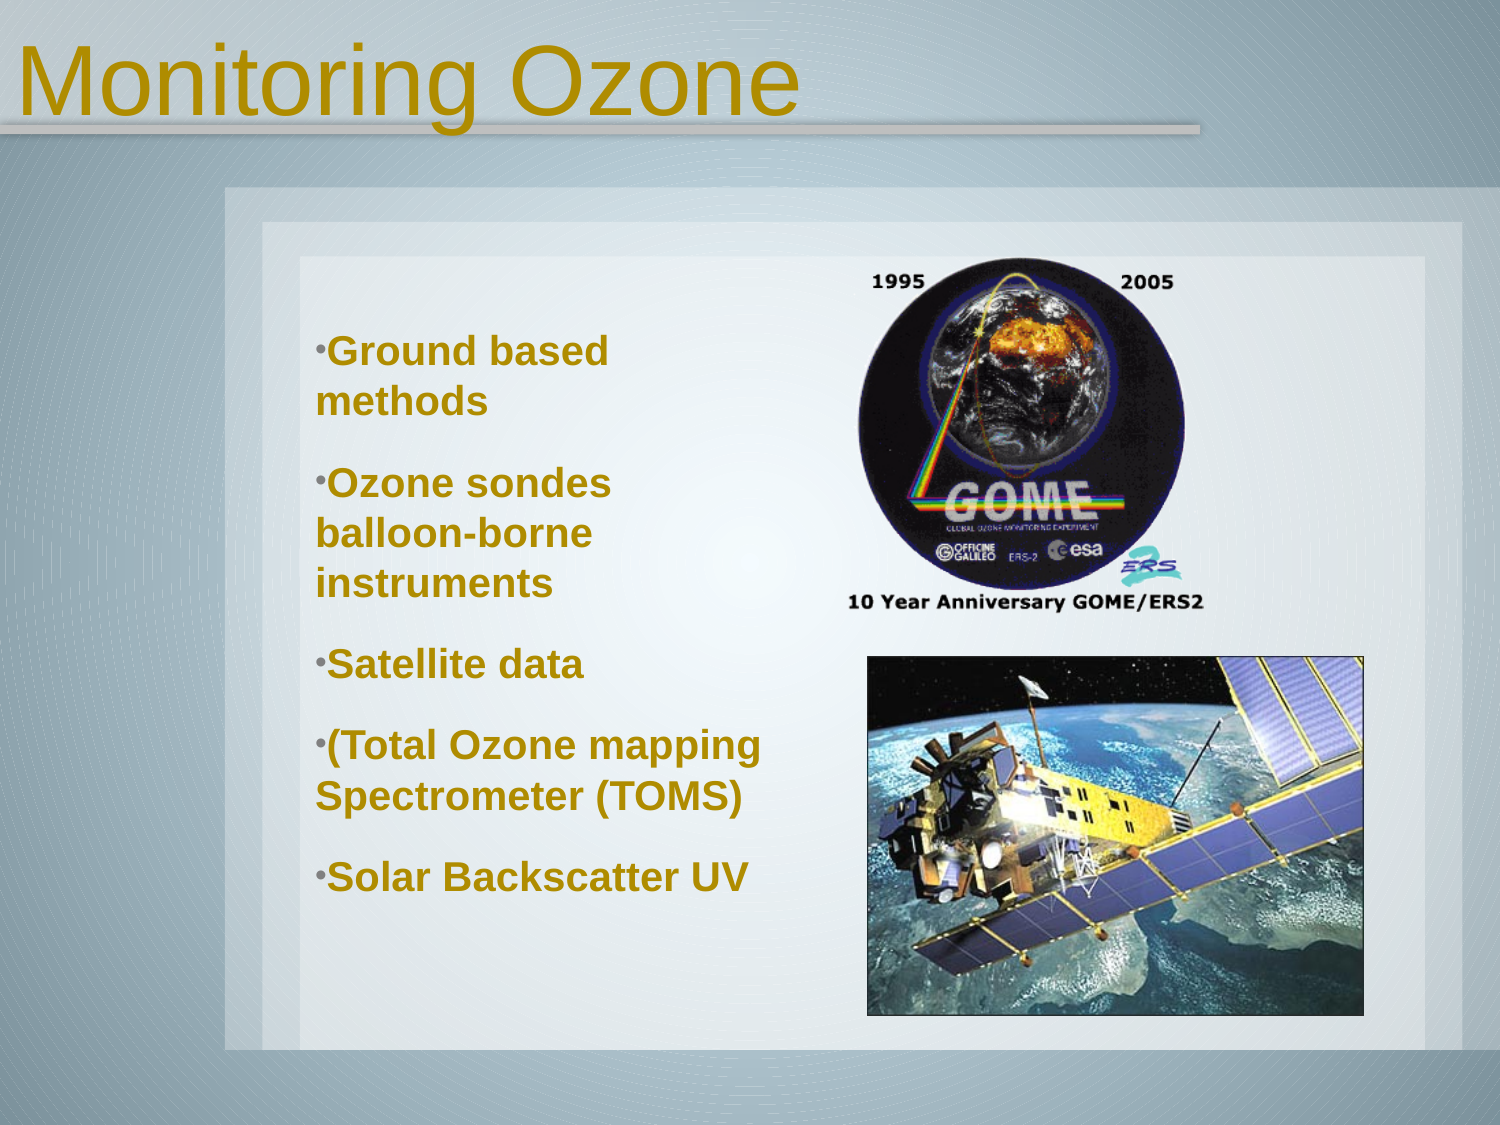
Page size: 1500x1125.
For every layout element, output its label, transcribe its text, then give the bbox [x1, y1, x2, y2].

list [842, 256, 1205, 617]
title Monitoring Ozone [0, 15, 1200, 144]
list Ground based methods Ozone sondes balloon-borne instruments Satellite data (Total Ozone mapping Spectrometer (TOMS) Solar Backscatter UV [300, 316, 797, 988]
picture [866, 655, 1366, 1017]
